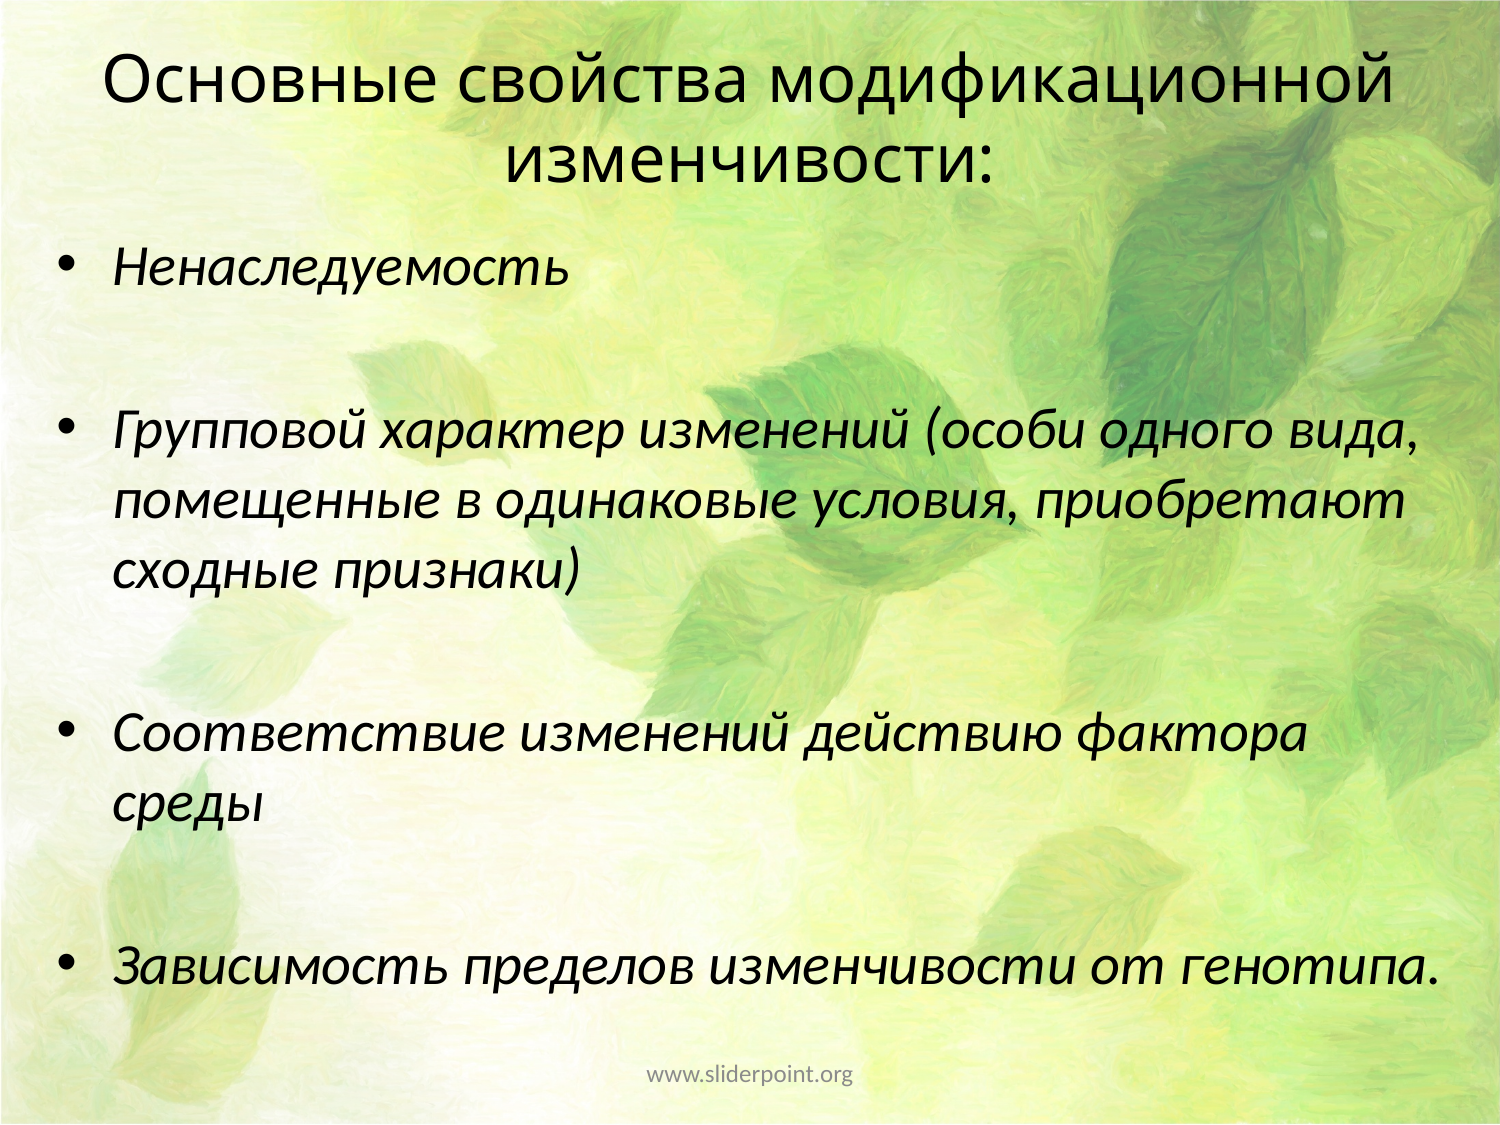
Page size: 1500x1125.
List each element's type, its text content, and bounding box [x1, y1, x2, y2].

title Основные свойства модификационной изменчивости: [0, 0, 1500, 233]
list Ненаследуемость Групповой характер изменений (особи одного вида, помещенные в одинаковые условия, приобретают сходные признаки) Соответствие изменений действию фактора среды Зависимость пределов изменчивости от генотипа. [41, 219, 1459, 1071]
footer www.sliderpoint.org [512, 1042, 988, 1103]
